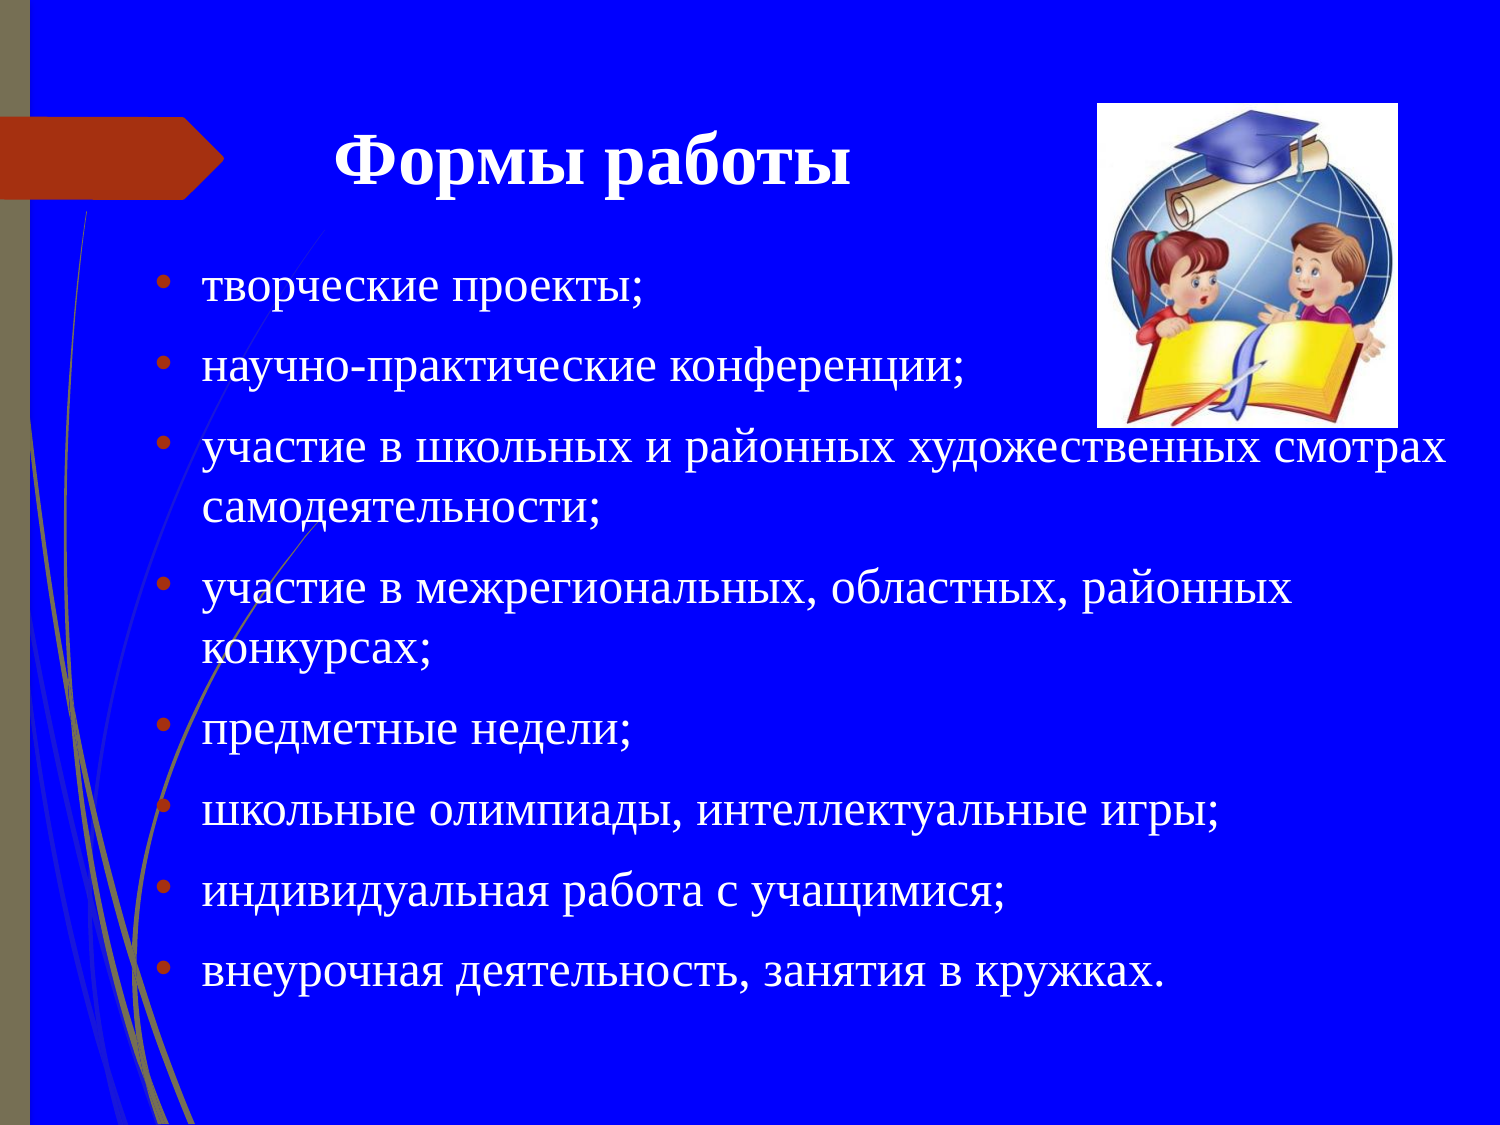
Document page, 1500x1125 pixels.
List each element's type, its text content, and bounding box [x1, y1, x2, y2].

list творческие проекты; научно-практические конференции; участие в школьных и районных художественных смотрах самодеятельности; участие в межрегиональных, областных, районных конкурсах; предметные недели; школьные олимпиады, интеллектуальные игры; индивидуальная работа с учащимися; внеурочная деятельность, занятия в кружках. [64, 243, 1472, 987]
title Формы работы [318, 102, 1099, 243]
picture [1096, 103, 1398, 429]
